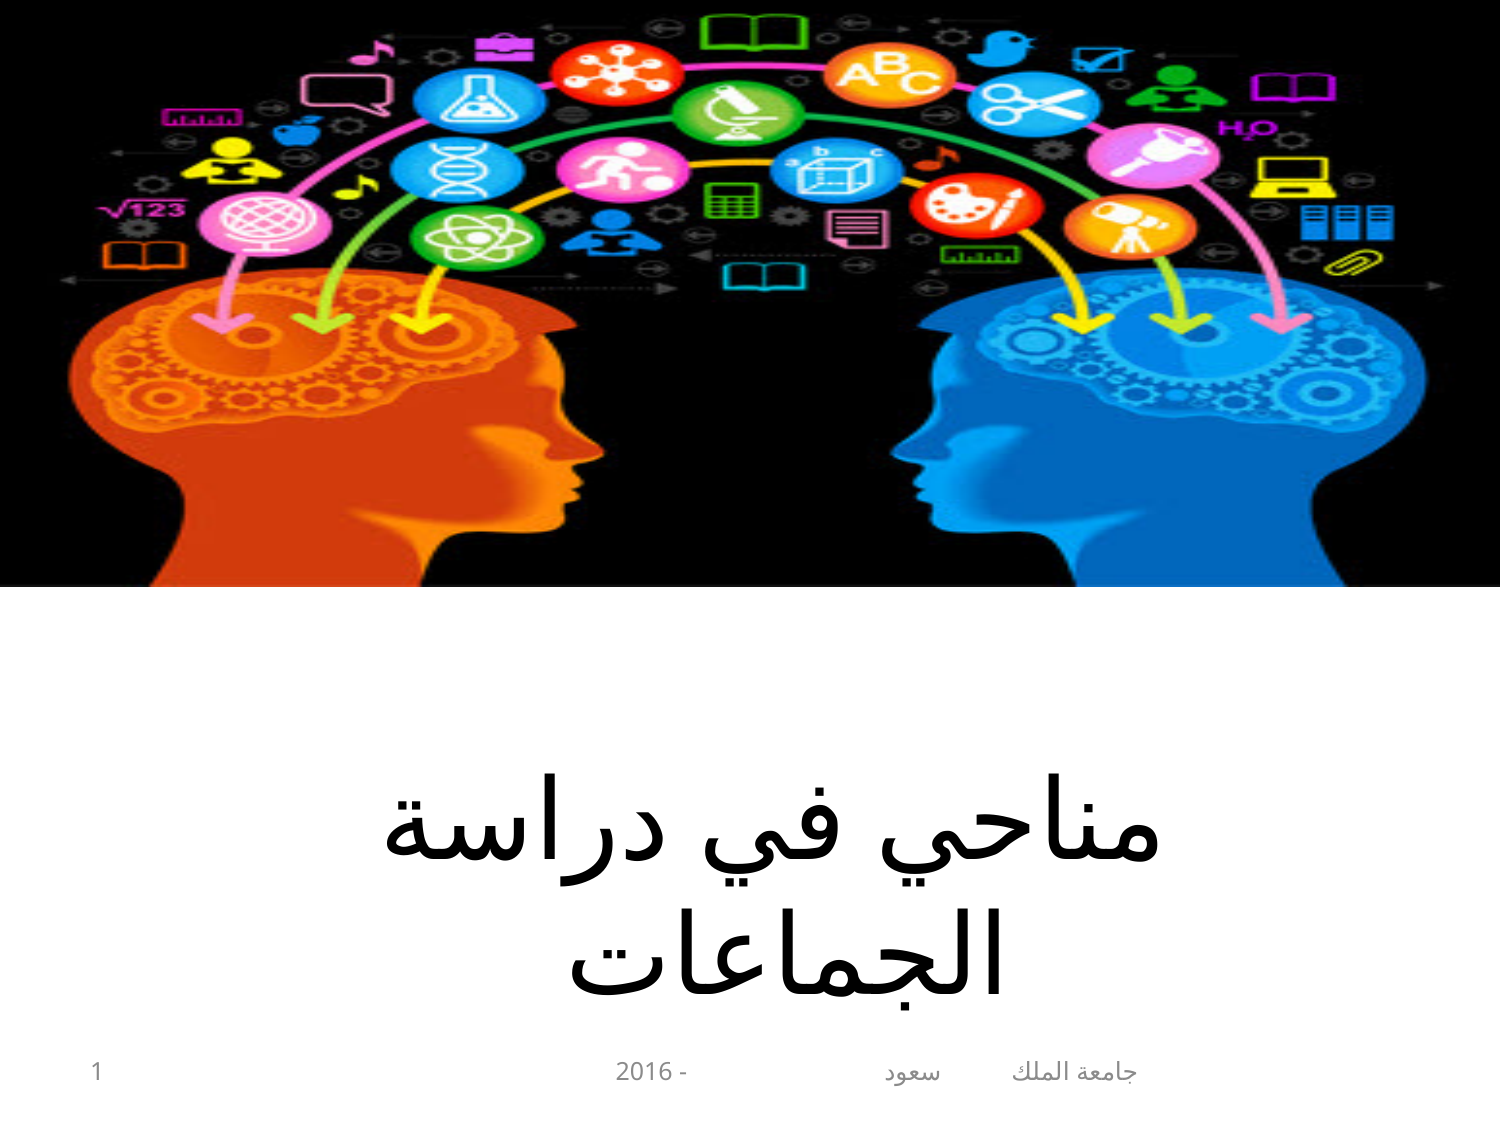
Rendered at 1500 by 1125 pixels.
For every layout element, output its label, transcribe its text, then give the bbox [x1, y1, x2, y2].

picture [0, 0, 1500, 587]
text_box مناحي في دراسة الجماعات [147, 739, 1400, 943]
footer جامعة الملك سعود - 2016 [512, 1042, 988, 1103]
slide_number 1 [75, 1042, 425, 1103]
